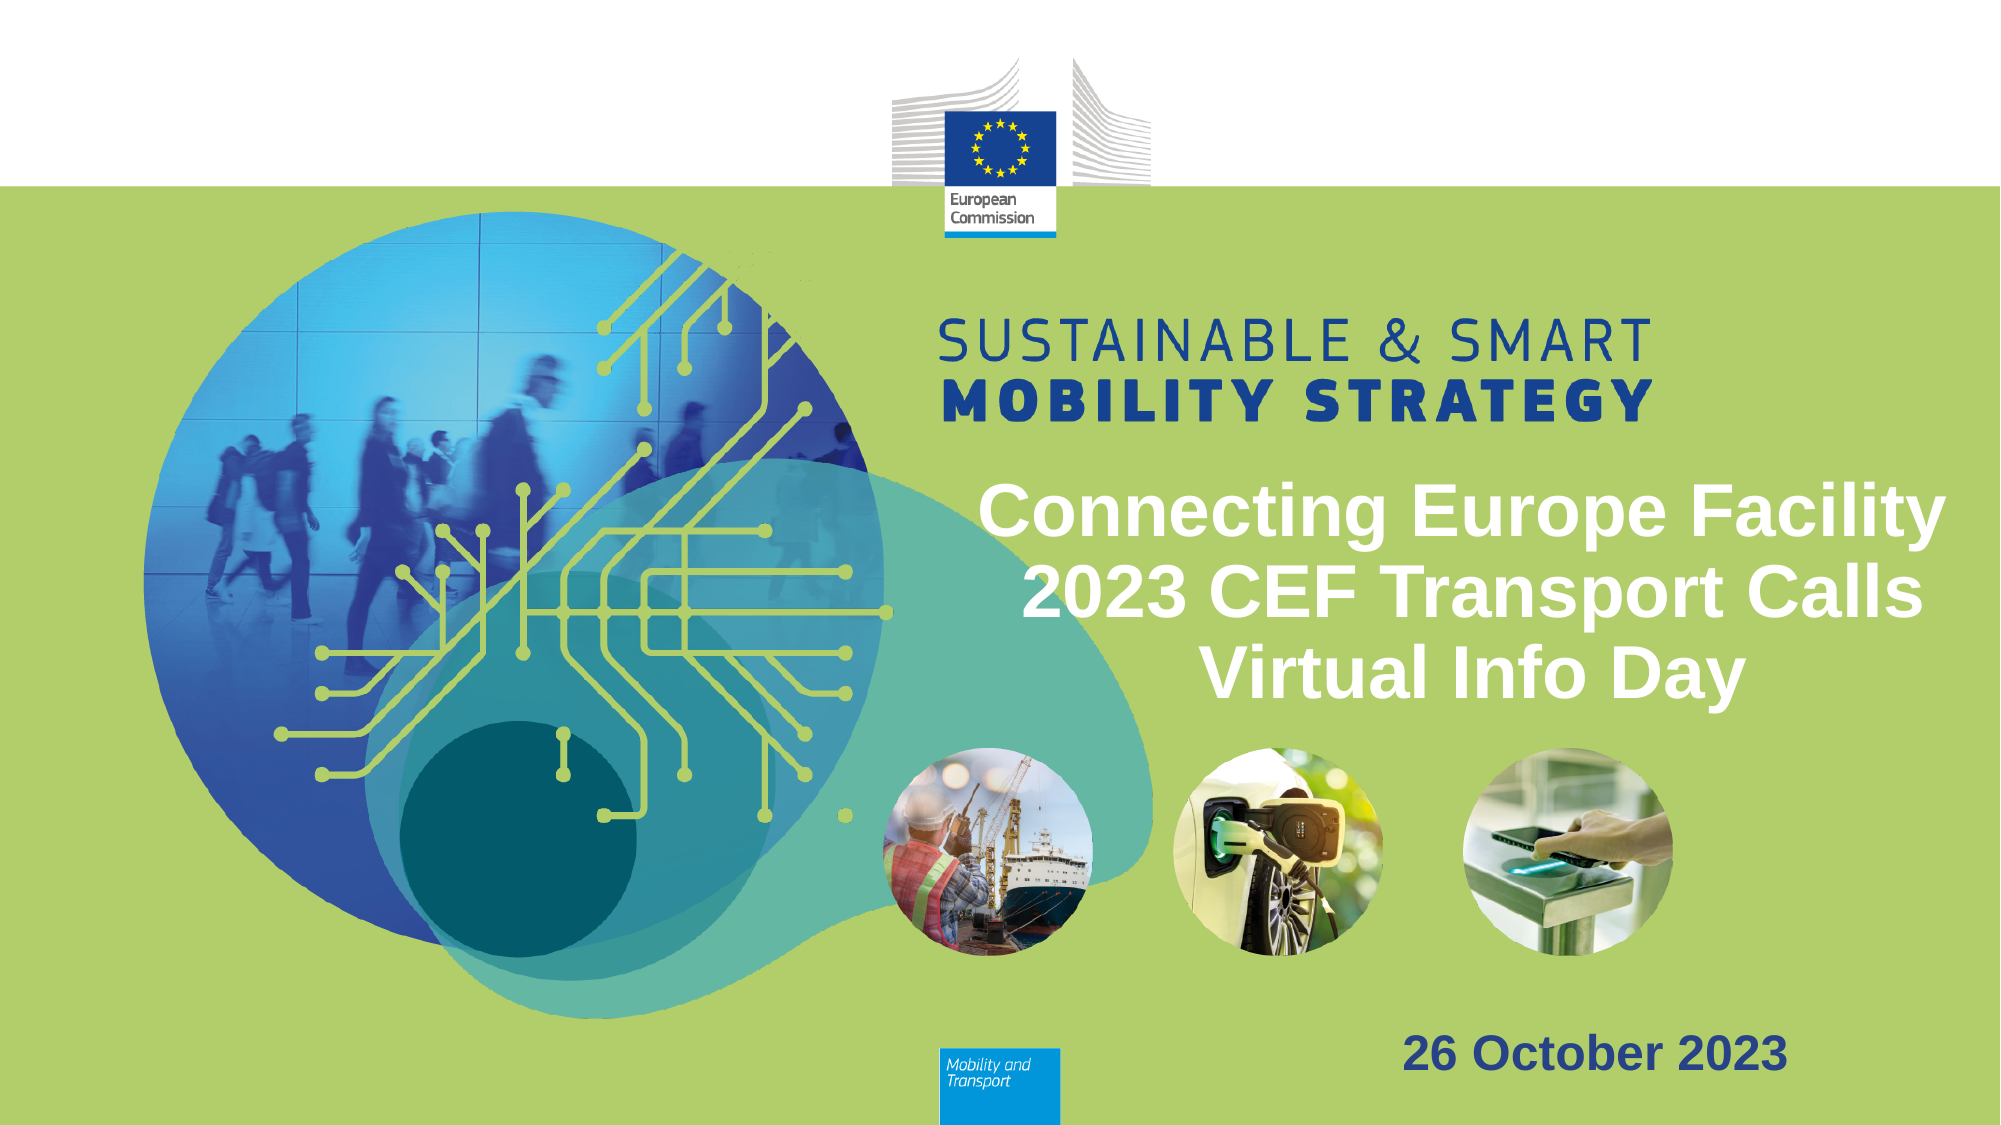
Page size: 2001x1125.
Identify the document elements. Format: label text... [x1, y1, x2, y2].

text_box 26 October 2023 [1387, 1013, 1938, 1089]
picture [0, 0, 2000, 1019]
picture [939, 318, 1652, 422]
picture [1463, 805, 1673, 956]
title Connecting Europe Facility 2023 CEF Transport Calls Virtual Info Day [935, 450, 2000, 805]
picture [1173, 805, 1383, 956]
